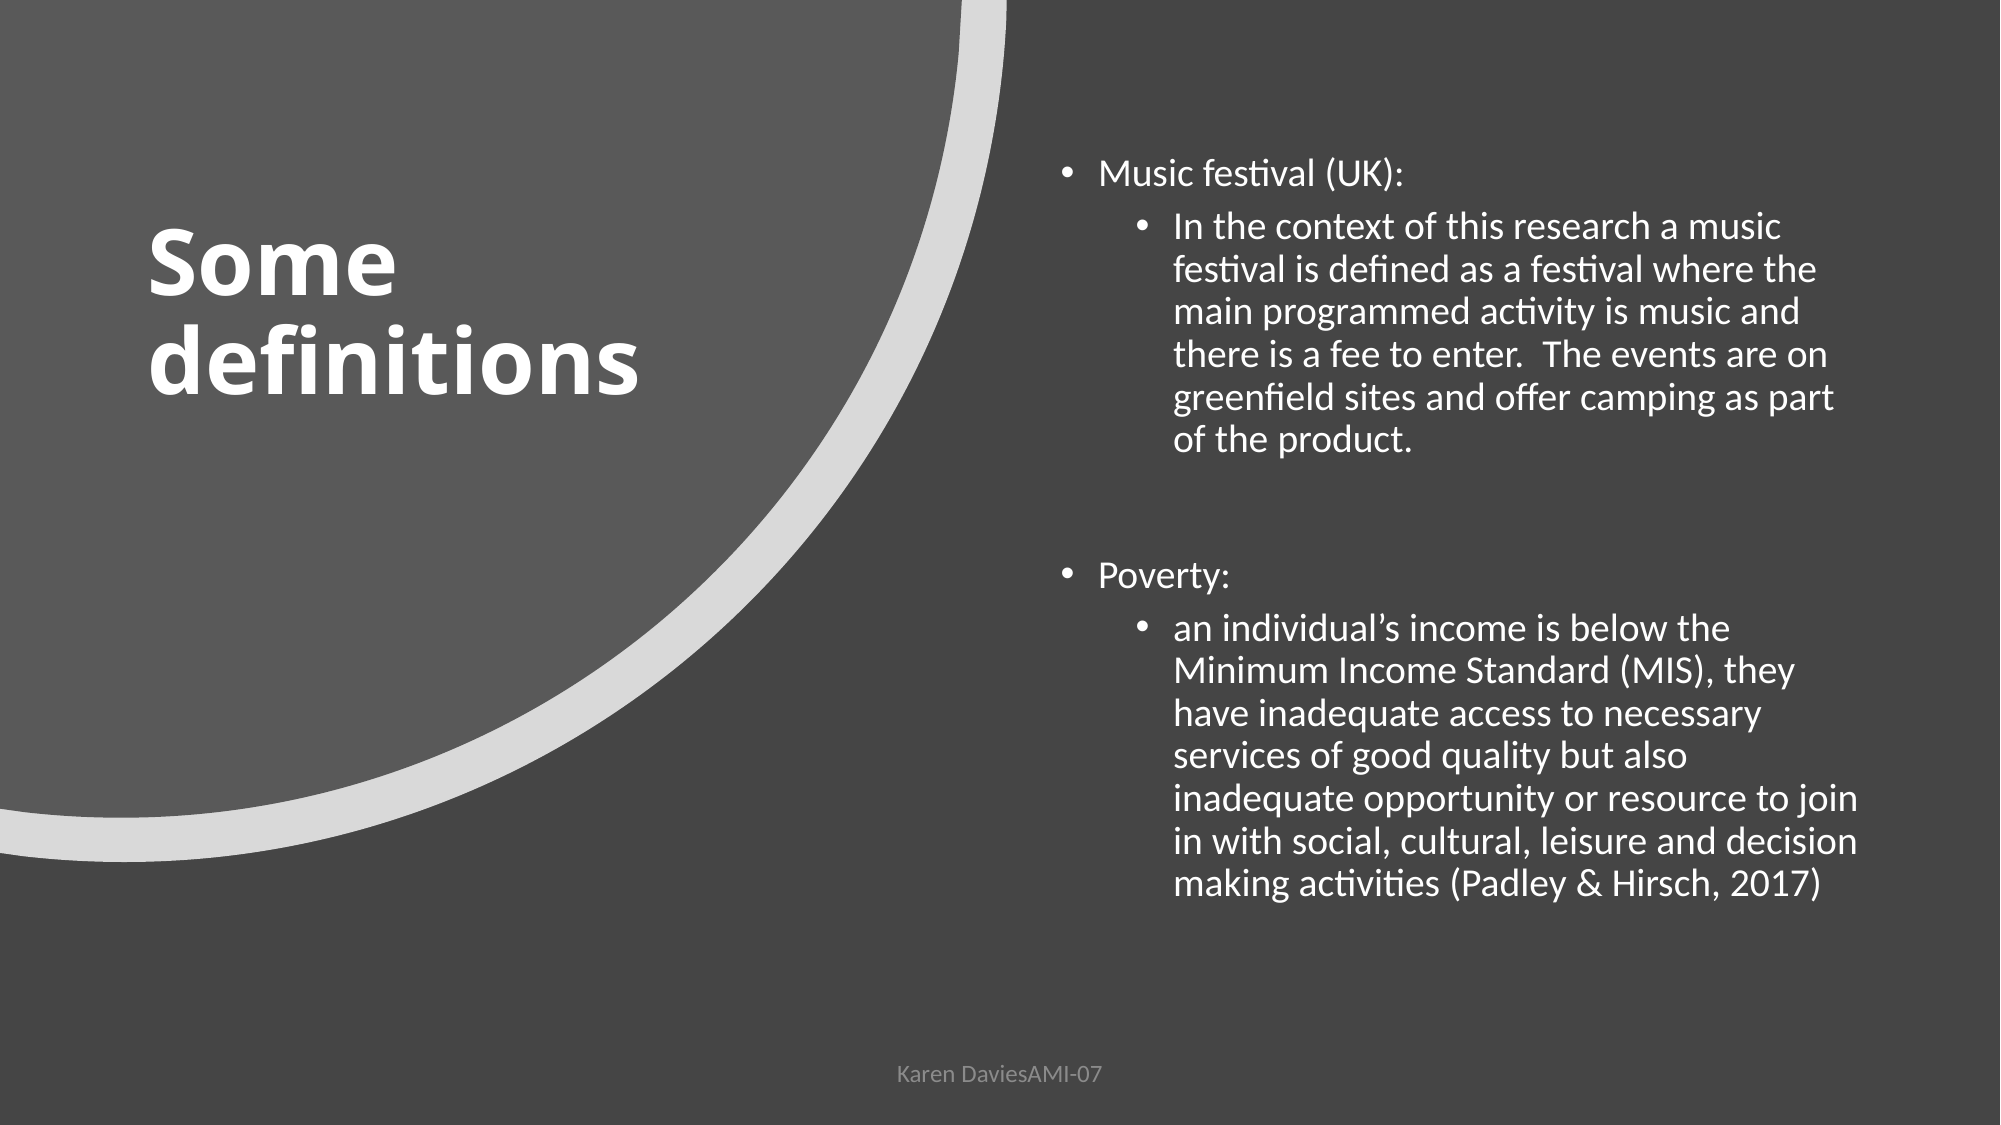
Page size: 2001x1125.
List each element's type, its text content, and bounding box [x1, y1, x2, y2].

title Some definitions [131, 59, 691, 572]
text_box [0, 0, 1008, 864]
text_box [0, 0, 963, 819]
footer Karen DaviesAMI-07 [662, 1042, 1338, 1103]
list Music festival (UK): In the context of this research a music festival is defined as a festival where the main programmed activity is music and there is a fee to enter. The events are on greenfield sites and offer camping as part of the product. Poverty: an individual’s income is below the Minimum Income Standard (MIS), they have inadequate access to necessary services of good quality but also inadequate opportunity or resource to join in with social, cultural, leisure and decision making activities (Padley & Hirsch, 2017) [1045, 145, 1892, 980]
